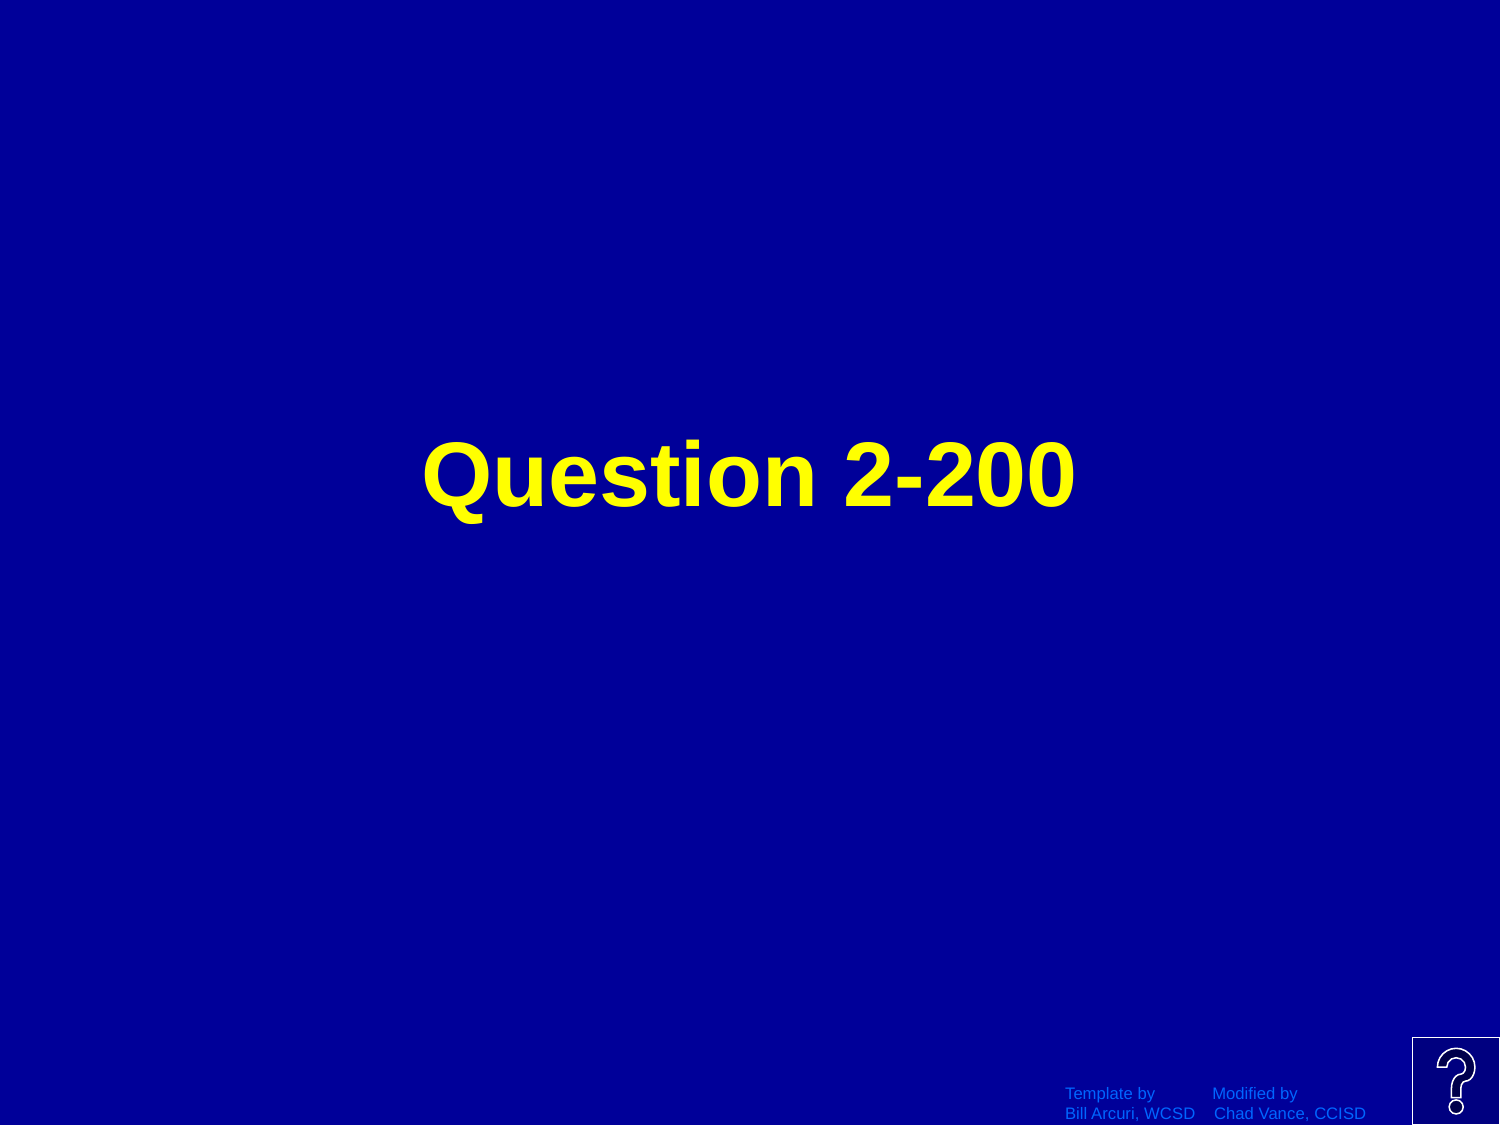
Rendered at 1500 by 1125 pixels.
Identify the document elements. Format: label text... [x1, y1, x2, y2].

title Question 2-200 [112, 349, 1388, 591]
text_box [1412, 1037, 1500, 1125]
slide_number Template by Modified by Bill Arcuri, WCSD Chad Vance, CCISD [1049, 1074, 1412, 1125]
